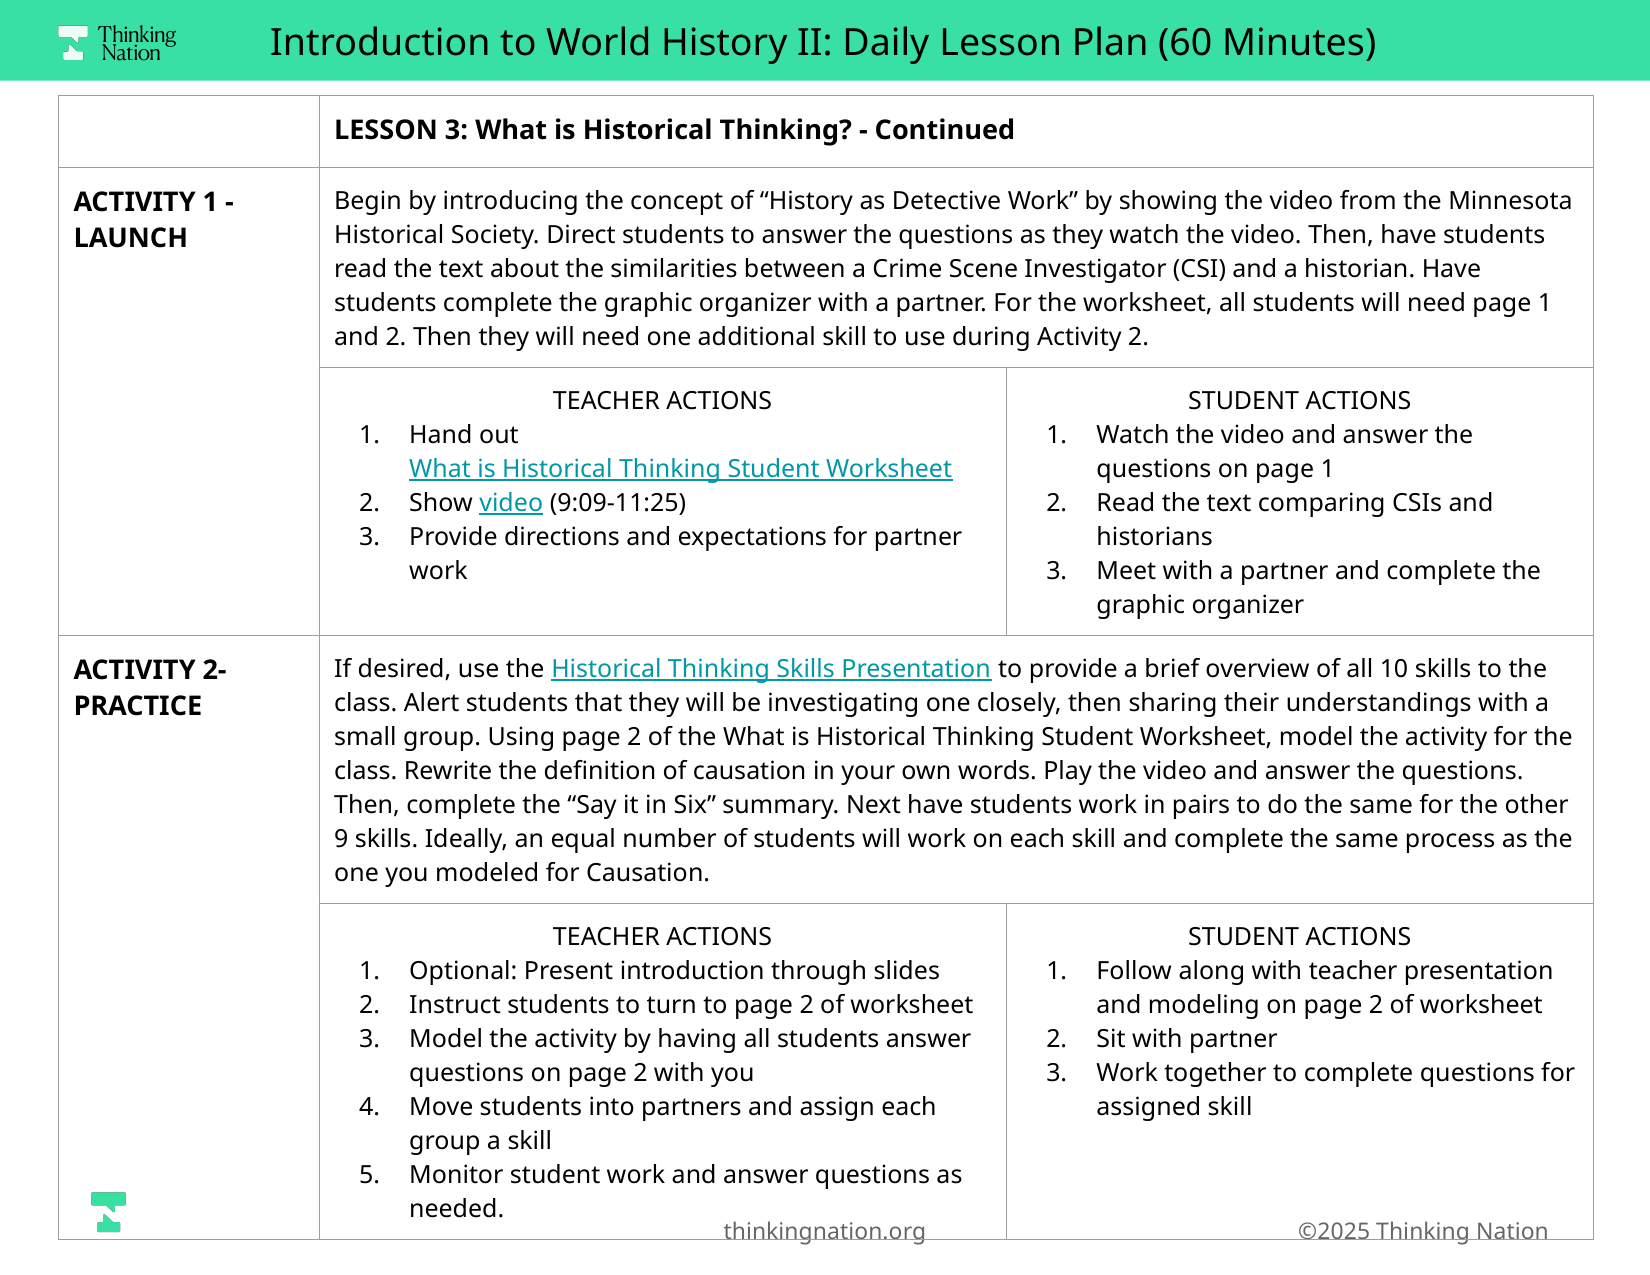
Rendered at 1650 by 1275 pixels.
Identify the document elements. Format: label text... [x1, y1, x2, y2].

picture [80, 1184, 136, 1240]
table_cell ACTIVITY 1 - LAUNCH [59, 168, 319, 635]
picture [45, 14, 180, 85]
table_cell STUDENT ACTIONS Follow along with teacher presentation and modeling on page 2 of worksheet Sit with partner Work together to complete questions for assigned skill [1007, 904, 1593, 1239]
table_cell If desired, use the Historical Thinking Skills Presentation to provide a brief overview of all 10 skills to the class. Alert students that they will be investigating one closely, then sharing their understandings with a small group. Using page 2 of the What is Historical Thinking Student Worksheet, model the activity for the class. Rewrite the definition of causation in your own words. Play the video and answer the questions. Then, complete the “Say it in Six” summary. Next have students work in pairs to do the same for the other 9 skills. Ideally, an equal number of students will work on each skill and complete the same process as the one you modeled for Causation. [320, 636, 1593, 903]
text_box Introduction to World History II: Daily Lesson Plan (60 Minutes) [0, 0, 1650, 81]
table_cell TEACHER ACTIONS Optional: Present introduction through slides Instruct students to turn to page 2 of worksheet Model the activity by having all students answer questions on page 2 with you Move students into partners and assign each group a skill Monitor student work and answer questions as needed. [320, 904, 1006, 1239]
table_cell TEACHER ACTIONS Hand out What is Historical Thinking Student Worksheet Show video (9:09-11:25) Provide directions and expectations for partner work [320, 368, 1006, 635]
table_header LESSON 3: What is Historical Thinking? - Continued [320, 96, 1593, 167]
table_cell Begin by introducing the concept of “History as Detective Work” by showing the video from the Minnesota Historical Society. Direct students to answer the questions as they watch the video. Then, have students read the text about the similarities between a Crime Scene Investigator (CSI) and a historian. Have students complete the graphic organizer with a partner. For the worksheet, all students will need page 1 and 2. Then they will need one additional skill to use during Activity 2. [320, 168, 1593, 367]
table_cell STUDENT ACTIONS Watch the video and answer the questions on page 1 Read the text comparing CSIs and historians Meet with a partner and complete the graphic organizer [1007, 368, 1593, 635]
table_cell ACTIVITY 2- PRACTICE [59, 636, 319, 1239]
table_header [59, 96, 319, 167]
